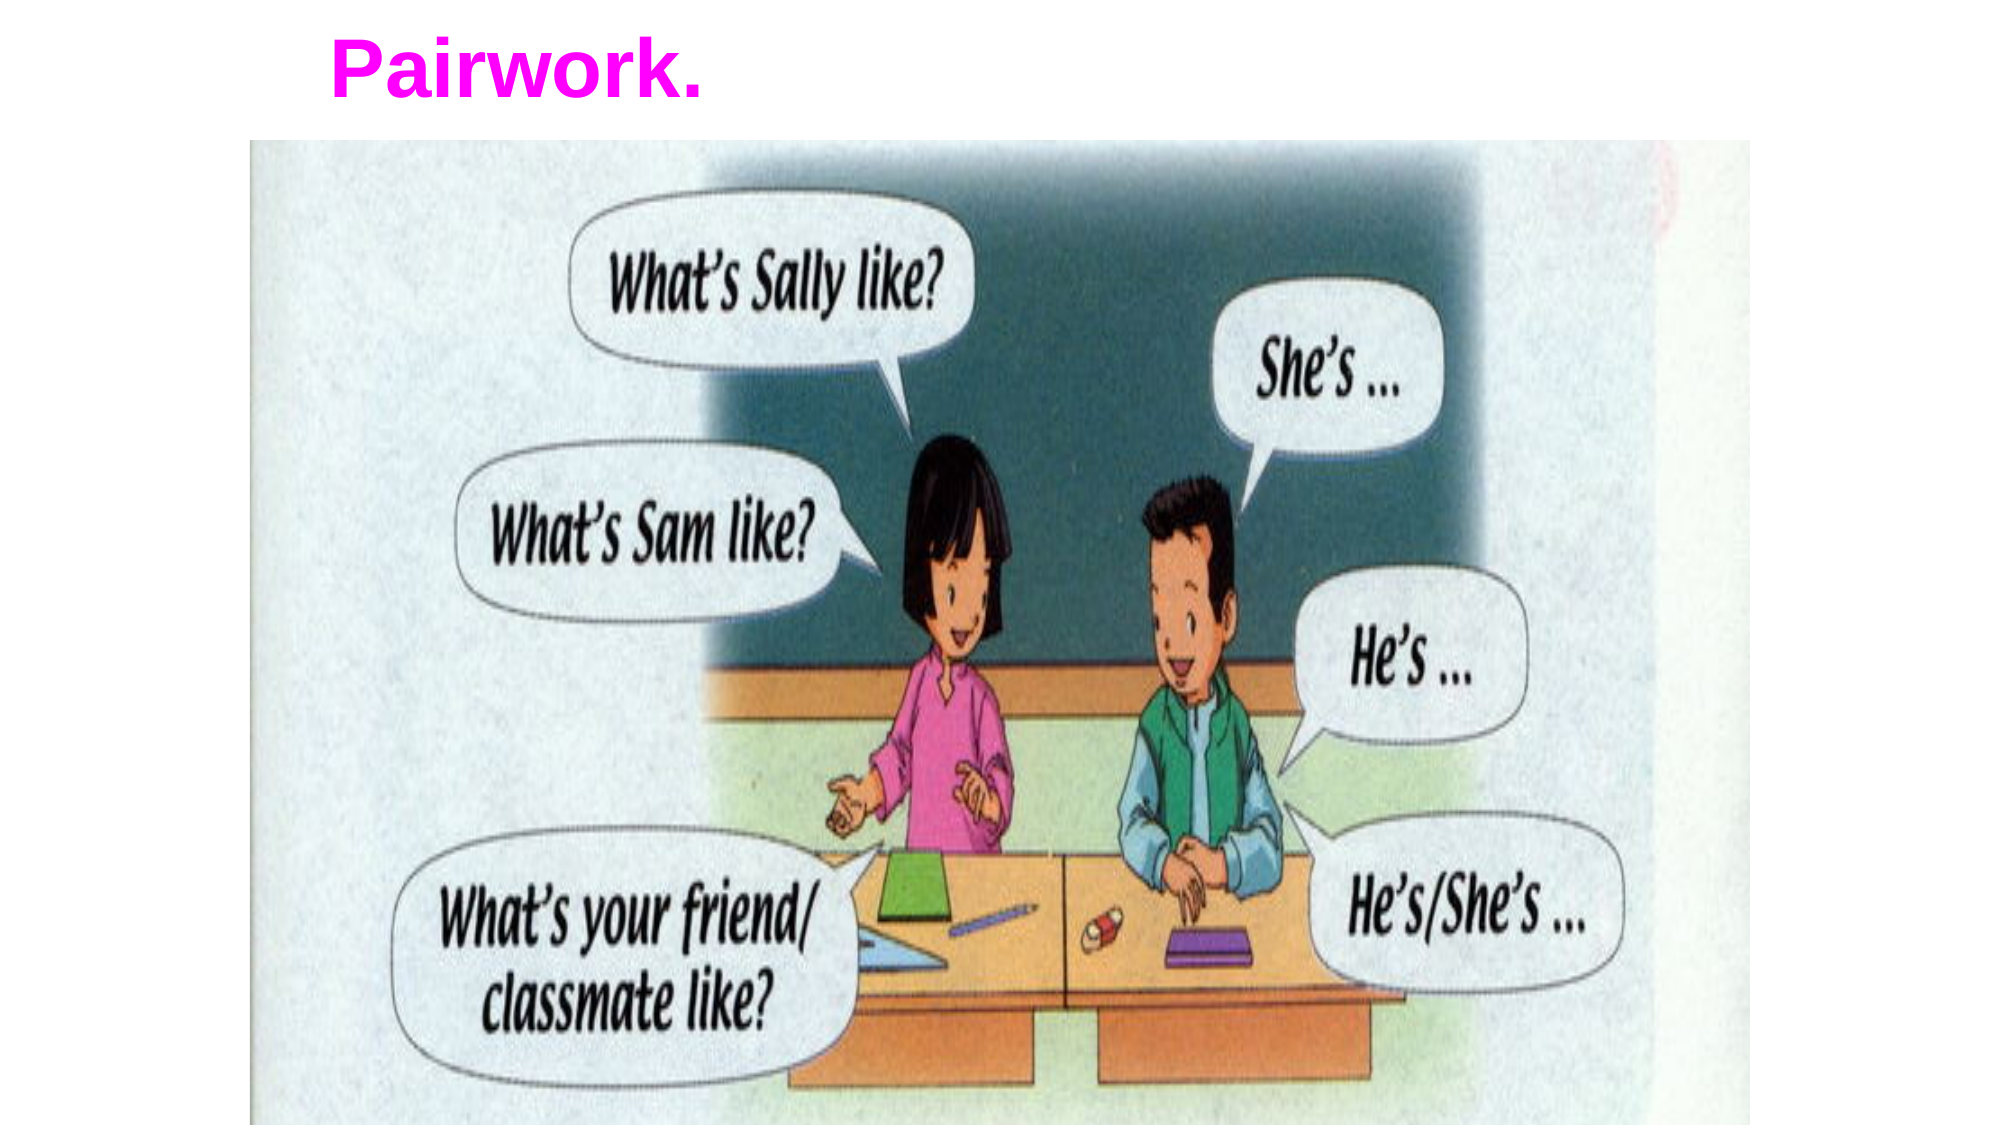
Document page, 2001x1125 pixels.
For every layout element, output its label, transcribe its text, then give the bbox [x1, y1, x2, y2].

picture [249, 139, 1750, 1125]
text_box Pairwork. [315, 7, 901, 122]
